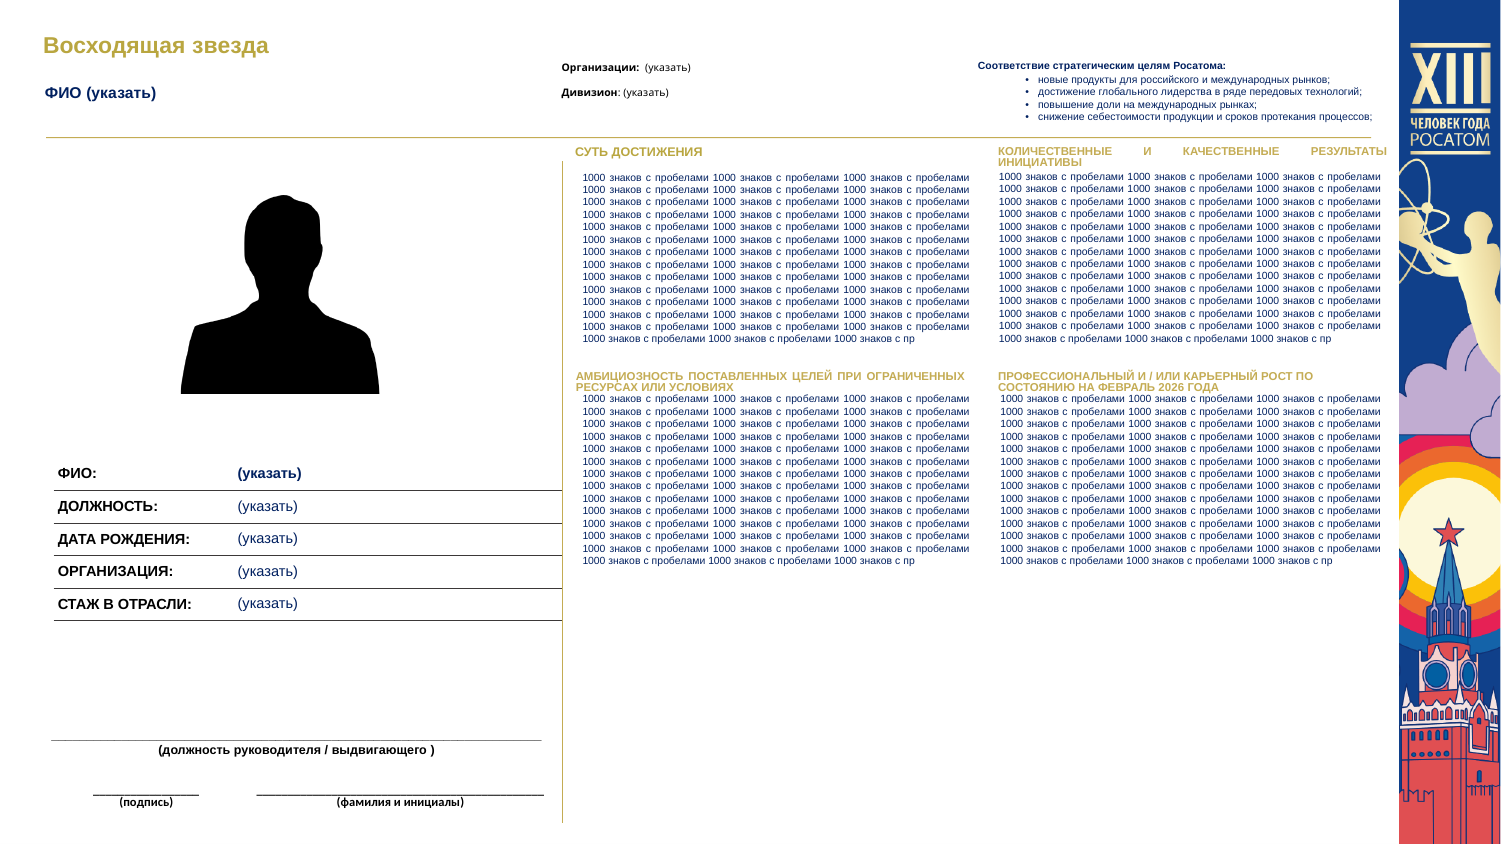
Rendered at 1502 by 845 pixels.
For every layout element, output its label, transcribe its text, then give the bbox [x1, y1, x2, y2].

table_cell (указать) [223, 524, 562, 555]
table_header _________________ (подпись) [54, 777, 239, 822]
text_box Организации: (указать) Дивизион: (указать) [561, 60, 1010, 111]
text_box ПРОФЕССИОНАЛЬНЫЙ И / ИЛИ КАРЬЕРНЫЙ РОСТ ПО СОСТОЯНИЮ НА ФЕВРАЛЬ 2026 ГОДА [983, 364, 1403, 402]
table_cell (указать) [223, 589, 562, 620]
table_cell СТАЖ В ОТРАСЛИ: [54, 589, 223, 620]
text_box Соответствие стратегическим целям Росатома: [963, 52, 1242, 80]
table_cell ОРГАНИЗАЦИЯ: [54, 556, 223, 588]
table_cell (указать) [223, 556, 562, 588]
text_box КОЛИЧЕСТВЕННЫЕ И КАЧЕСТВЕННЫЕ РЕЗУЛЬТАТЫ ИНИЦИАТИВЫ [984, 139, 1403, 176]
text_box АМБИЦИОЗНОСТЬ ПОСТАВЛЕННЫХ ЦЕЛЕЙ ПРИ ОГРАНИЧЕННЫХ РЕСУРСАХ ИЛИ УСЛОВИЯХ [563, 364, 980, 402]
text_box 1000 знаков с пробелами 1000 знаков с пробелами 1000 знаков с пробелами 1000 знаков с пробелами 1000 знаков с пробелами 1000 знаков с пробелами 1000 знаков с пробелами 1000 знаков с пробелами 1000 знаков с пробелами 1000 знаков с пробелами 1000 знаков с пробелами 1000 знаков с пробелами 1000 знаков с пробелами 1000 знаков с пробелами 1000 знаков с пробелами 1000 знаков с пробелами 1000 знаков с пробелами 1000 знаков с пробелами 1000 знаков с пробелами 1000 знаков с пробелами 1000 знаков с пробелами 1000 знаков с пробелами 1000 знаков с пробелами 1000 знаков с пробелами 1000 знаков с пробелами 1000 знаков с пробелами 1000 знаков с пробелами 1000 знаков с пробелами 1000 знаков с пробелами 1000 знаков с пробелами 1000 знаков с пробелами 1000 знаков с пробелами 1000 знаков с пробелами 1000 знаков с пробелами 1000 знаков с пробелами 1000 знаков с пробелами 1000 знаков с пробелами 1000 знаков с пробелами 1000 знаков с пробелами 1000 знаков с пробелами 1000 знаков с пробелами 1000 знаков с пр [567, 163, 986, 353]
table_header (указать) [223, 458, 562, 490]
text_box ______________________________________________________________________ (должность руководителя / выдвигающего ) [32, 719, 561, 764]
text_box 1000 знаков с пробелами 1000 знаков с пробелами 1000 знаков с пробелами 1000 знаков с пробелами 1000 знаков с пробелами 1000 знаков с пробелами 1000 знаков с пробелами 1000 знаков с пробелами 1000 знаков с пробелами 1000 знаков с пробелами 1000 знаков с пробелами 1000 знаков с пробелами 1000 знаков с пробелами 1000 знаков с пробелами 1000 знаков с пробелами 1000 знаков с пробелами 1000 знаков с пробелами 1000 знаков с пробелами 1000 знаков с пробелами 1000 знаков с пробелами 1000 знаков с пробелами 1000 знаков с пробелами 1000 знаков с пробелами 1000 знаков с пробелами 1000 знаков с пробелами 1000 знаков с пробелами 1000 знаков с пробелами 1000 знаков с пробелами 1000 знаков с пробелами 1000 знаков с пробелами 1000 знаков с пробелами 1000 знаков с пробелами 1000 знаков с пробелами 1000 знаков с пробелами 1000 знаков с пробелами 1000 знаков с пробелами 1000 знаков с пробелами 1000 знаков с пробелами 1000 знаков с пробелами 1000 знаков с пробелами 1000 знаков с пробелами 1000 знаков с пр [985, 384, 1397, 575]
table_cell ДАТА РОЖДЕНИЯ: [54, 524, 223, 555]
text_box ФИО (указать) [30, 79, 550, 110]
table_cell (указать) [223, 491, 562, 523]
text_box • новые продукты для российского и международных рынков; • достижение глобального лидерства в ряде передовых технологий; • повышение доли на международных рынках; • снижение себестоимости продукции и сроков протекания процессов; [1010, 65, 1394, 148]
text_box 1000 знаков с пробелами 1000 знаков с пробелами 1000 знаков с пробелами 1000 знаков с пробелами 1000 знаков с пробелами 1000 знаков с пробелами 1000 знаков с пробелами 1000 знаков с пробелами 1000 знаков с пробелами 1000 знаков с пробелами 1000 знаков с пробелами 1000 знаков с пробелами 1000 знаков с пробелами 1000 знаков с пробелами 1000 знаков с пробелами 1000 знаков с пробелами 1000 знаков с пробелами 1000 знаков с пробелами 1000 знаков с пробелами 1000 знаков с пробелами 1000 знаков с пробелами 1000 знаков с пробелами 1000 знаков с пробелами 1000 знаков с пробелами 1000 знаков с пробелами 1000 знаков с пробелами 1000 знаков с пробелами 1000 знаков с пробелами 1000 знаков с пробелами 1000 знаков с пробелами 1000 знаков с пробелами 1000 знаков с пробелами 1000 знаков с пробелами 1000 знаков с пробелами 1000 знаков с пробелами 1000 знаков с пробелами 1000 знаков с пробелами 1000 знаков с пробелами 1000 знаков с пробелами 1000 знаков с пробелами 1000 знаков с пробелами 1000 знаков с пр [984, 162, 1397, 352]
table_header СУТЬ ДОСТИЖЕНИЯ [567, 138, 984, 163]
table_cell ДОЛЖНОСТЬ: [54, 491, 223, 523]
text_box Восходящая звезда [28, 23, 1402, 66]
table_header ______________________________________________ (фамилия и инициалы) [239, 777, 562, 822]
text_box [180, 195, 380, 395]
picture [0, 0, 1501, 844]
text_box 1000 знаков с пробелами 1000 знаков с пробелами 1000 знаков с пробелами 1000 знаков с пробелами 1000 знаков с пробелами 1000 знаков с пробелами 1000 знаков с пробелами 1000 знаков с пробелами 1000 знаков с пробелами 1000 знаков с пробелами 1000 знаков с пробелами 1000 знаков с пробелами 1000 знаков с пробелами 1000 знаков с пробелами 1000 знаков с пробелами 1000 знаков с пробелами 1000 знаков с пробелами 1000 знаков с пробелами 1000 знаков с пробелами 1000 знаков с пробелами 1000 знаков с пробелами 1000 знаков с пробелами 1000 знаков с пробелами 1000 знаков с пробелами 1000 знаков с пробелами 1000 знаков с пробелами 1000 знаков с пробелами 1000 знаков с пробелами 1000 знаков с пробелами 1000 знаков с пробелами 1000 знаков с пробелами 1000 знаков с пробелами 1000 знаков с пробелами 1000 знаков с пробелами 1000 знаков с пробелами 1000 знаков с пробелами 1000 знаков с пробелами 1000 знаков с пробелами 1000 знаков с пробелами 1000 знаков с пробелами 1000 знаков с пробелами 1000 знаков с пр [567, 384, 985, 575]
table_header ФИО: [54, 458, 223, 490]
